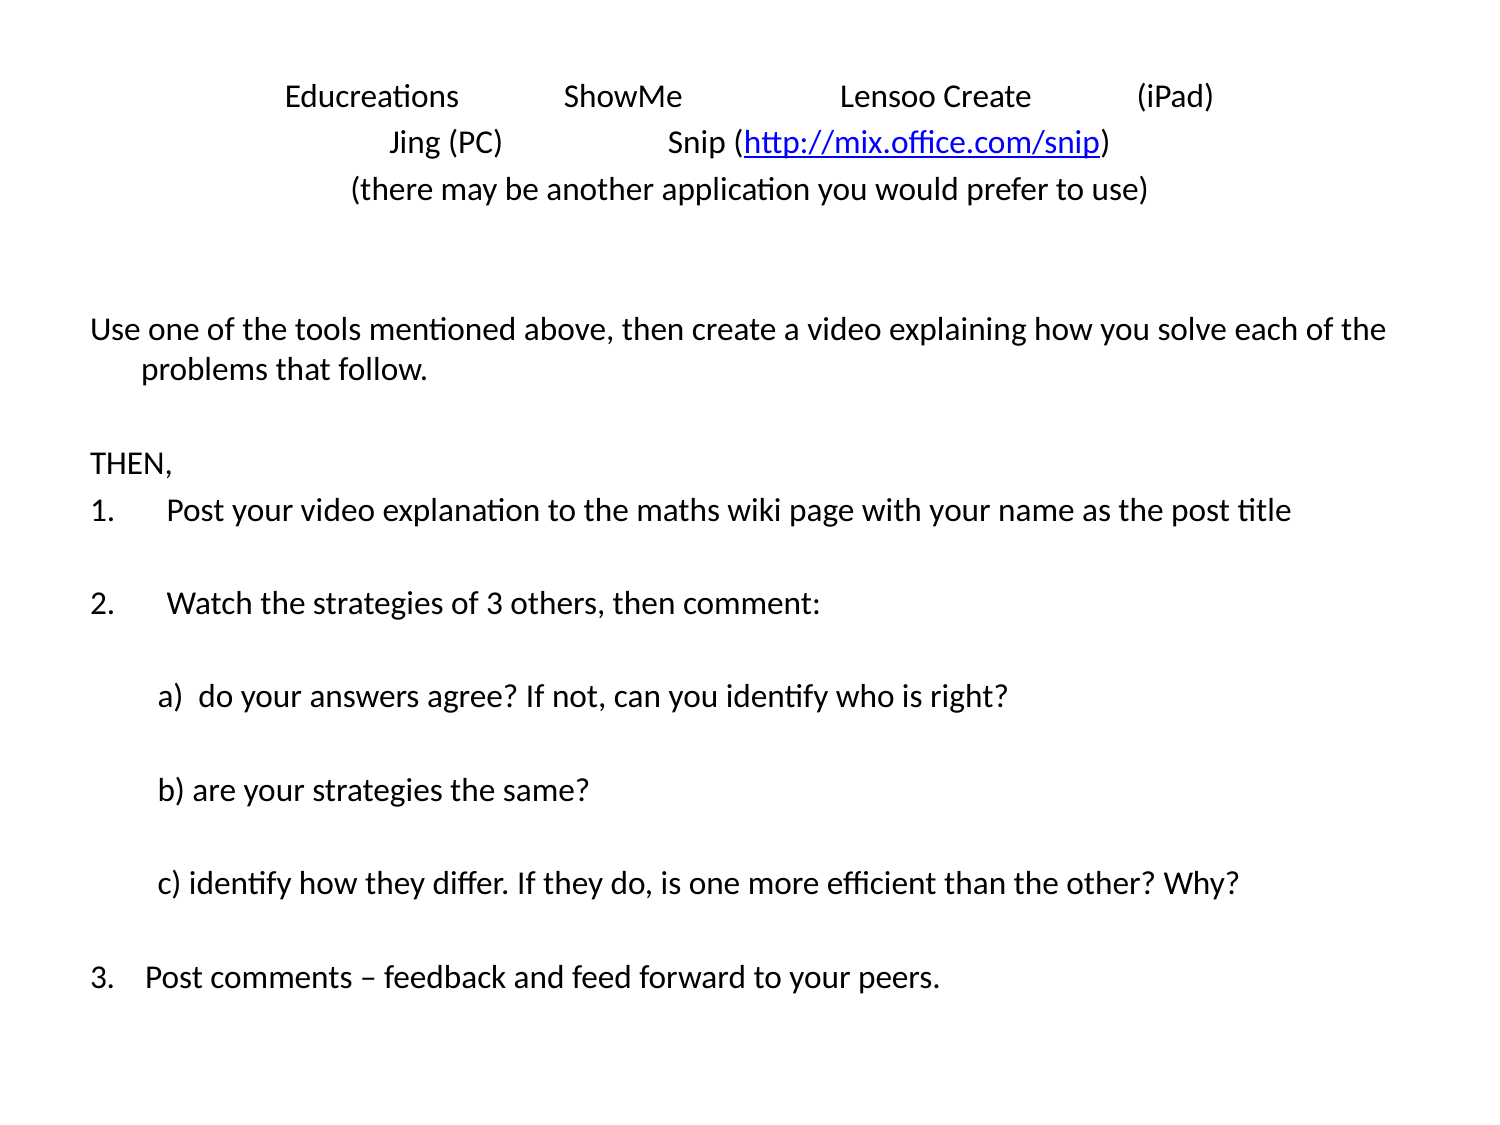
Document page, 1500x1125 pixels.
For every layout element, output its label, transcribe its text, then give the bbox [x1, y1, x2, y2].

list Educreations ShowMe Lensoo Create (iPad) Jing (PC) Snip (http://mix.office.com/snip) (there may be another application you would prefer to use) Use one of the tools mentioned above, then create a video explaining how you solve each of the problems that follow. THEN, Post your video explanation to the maths wiki page with your name as the post title Watch the strategies of 3 others, then comment: a) do your answers agree? If not, can you identify who is right? b) are your strategies the same? c) identify how they differ. If they do, is one more efficient than the other? Why? 3. Post comments – feedback and feed forward to your peers. [75, 66, 1425, 1005]
